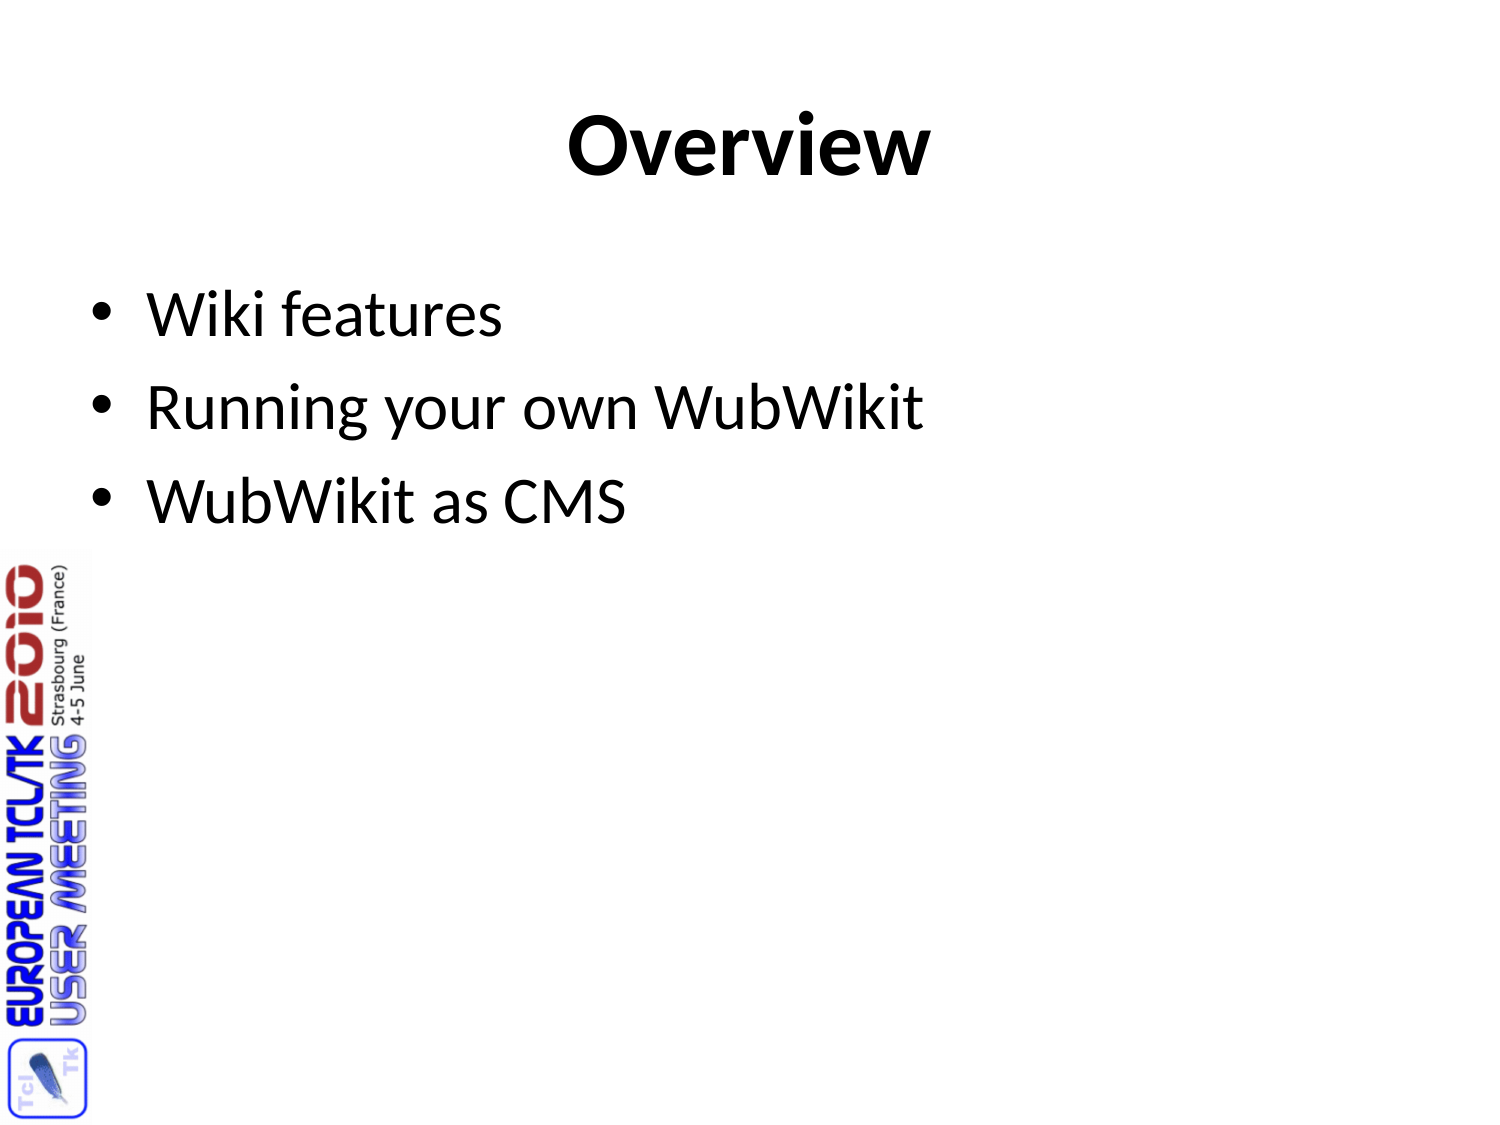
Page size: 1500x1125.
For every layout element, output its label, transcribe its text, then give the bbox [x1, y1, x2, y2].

title Overview [75, 45, 1425, 233]
list Wiki features Running your own WubWikit WubWikit as CMS [75, 262, 1425, 1005]
picture [0, 550, 334, 1124]
